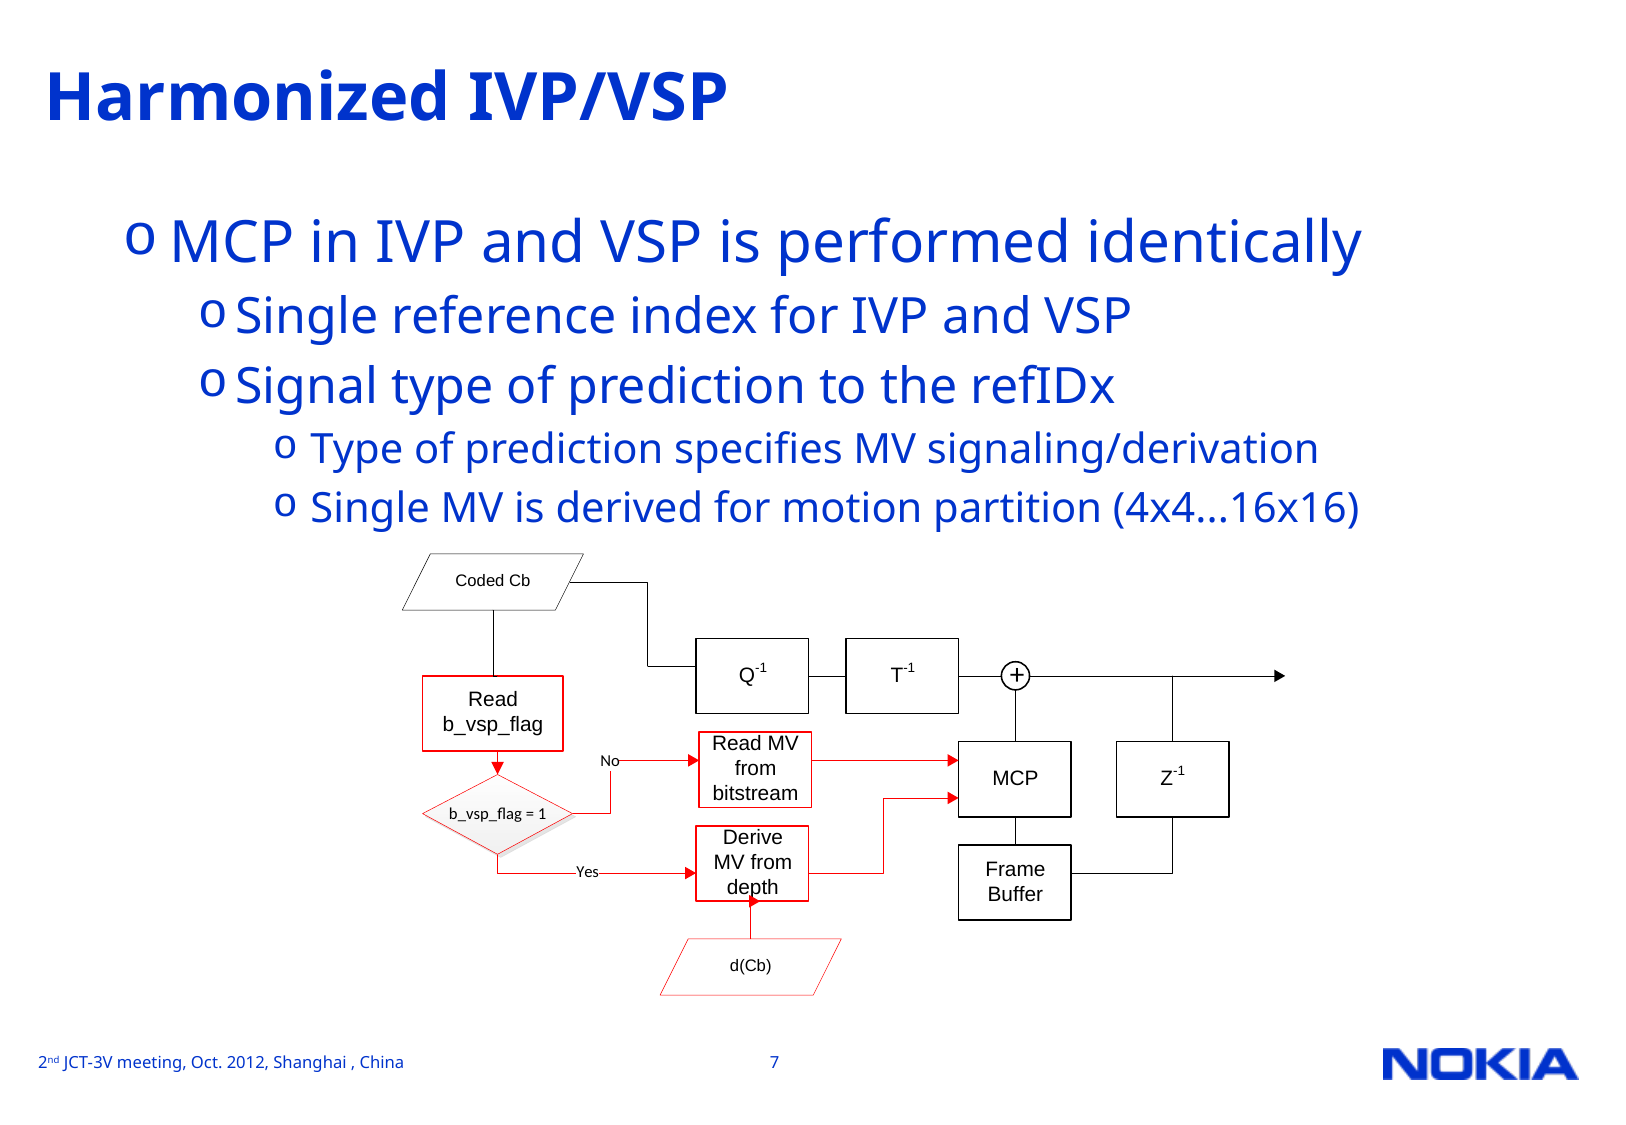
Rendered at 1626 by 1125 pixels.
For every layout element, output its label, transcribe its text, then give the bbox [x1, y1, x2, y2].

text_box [398, 550, 1301, 998]
list MCP in IVP and VSP is performed identically Single reference index for IVP and VSP Signal type of prediction to the refIDx Type of prediction specifies MV signaling/derivation Single MV is derived for motion partition (4x4...16x16) [32, 196, 1598, 1024]
title Harmonized IVP/VSP [29, 1, 1493, 188]
picture [1383, 1048, 1579, 1080]
